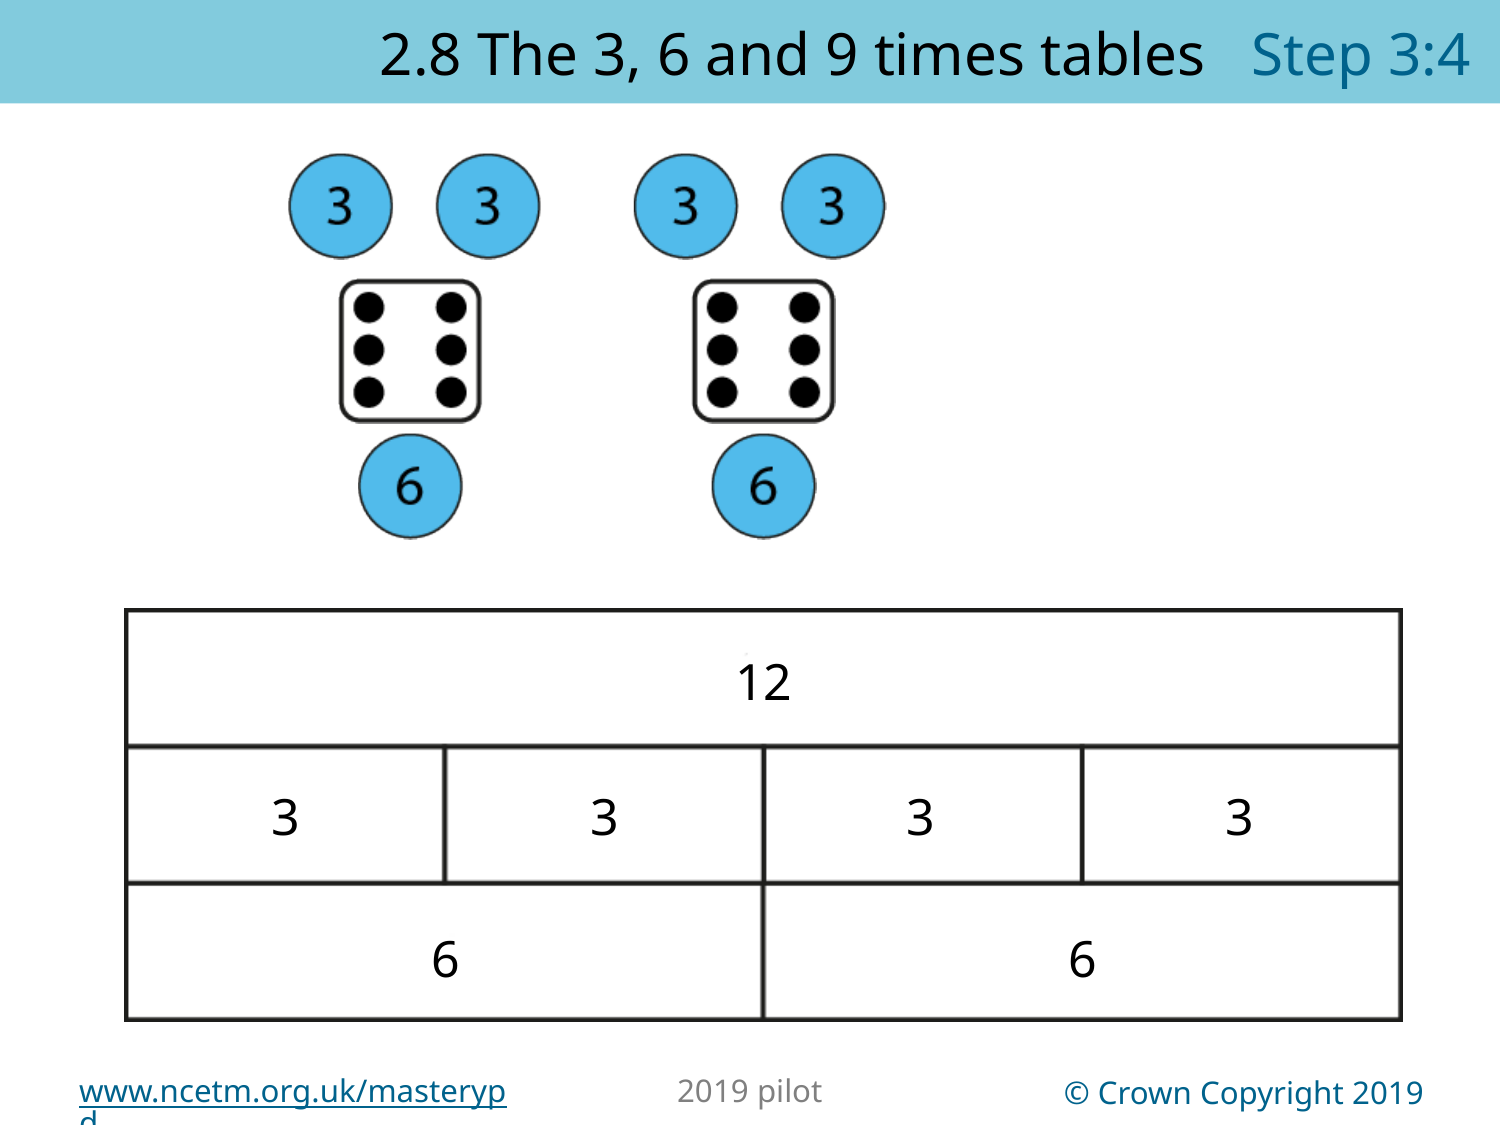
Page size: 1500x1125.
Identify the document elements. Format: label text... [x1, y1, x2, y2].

picture [338, 278, 837, 424]
picture [358, 432, 817, 540]
picture [288, 152, 887, 260]
picture [124, 608, 1403, 1023]
list 2.8 The 3, 6 and 9 times tables Step 3:4 [0, 0, 1500, 104]
